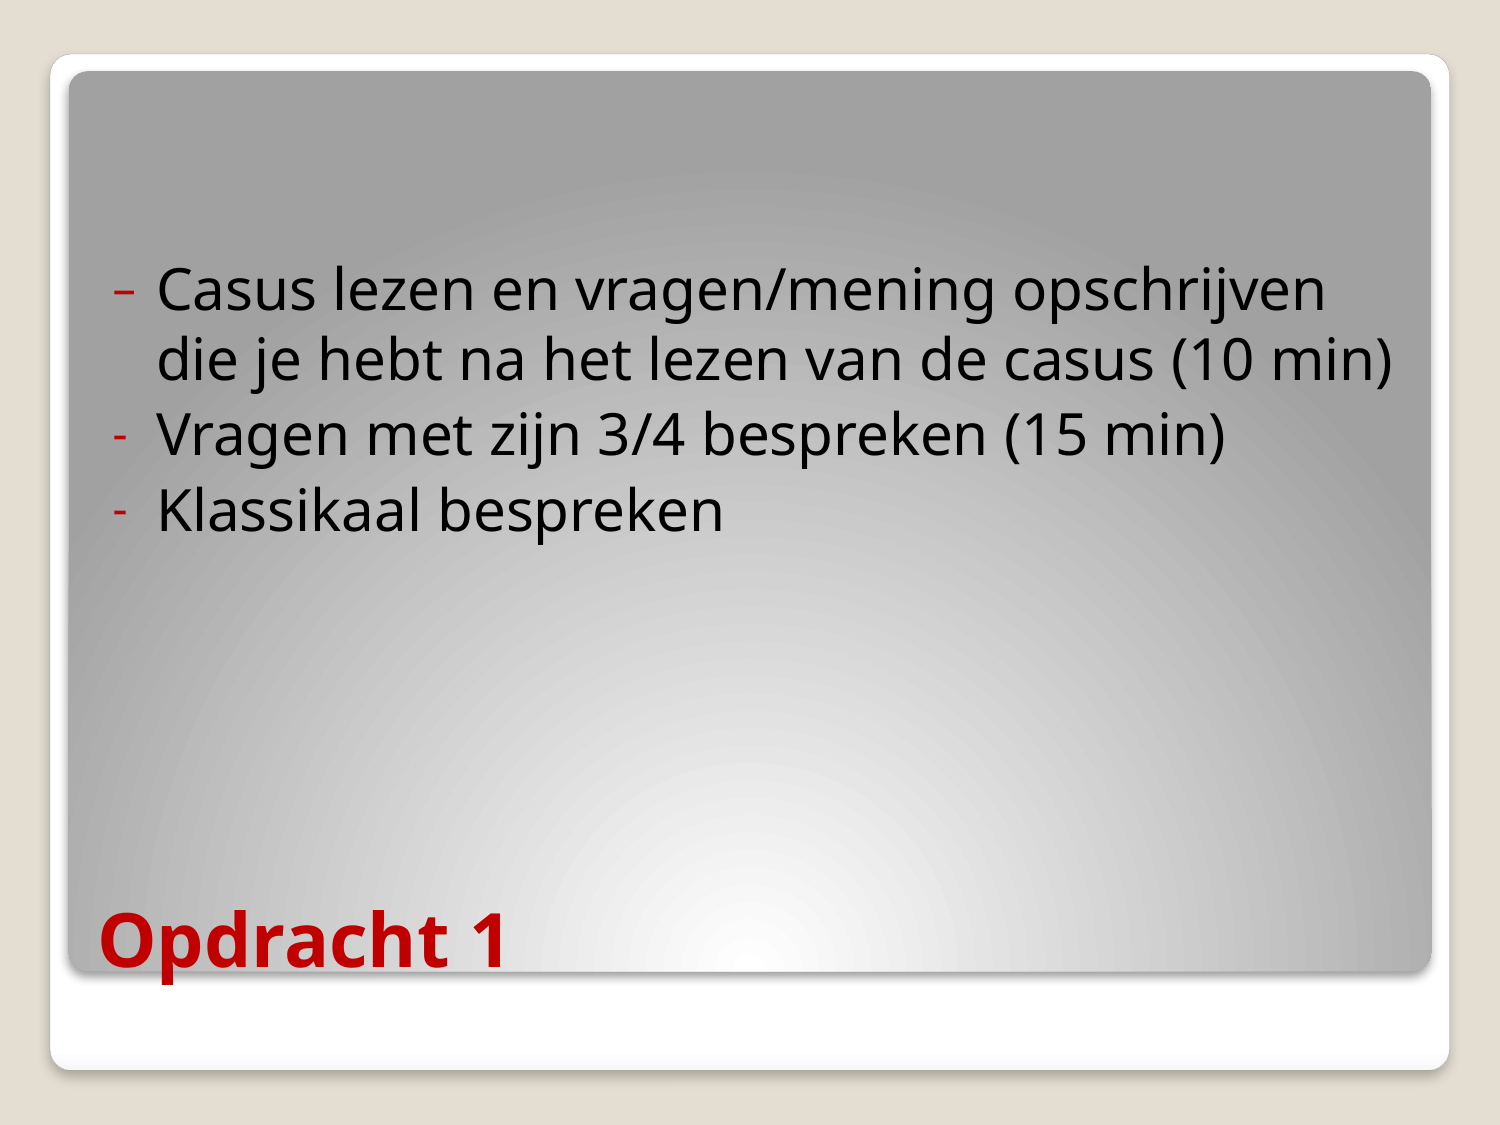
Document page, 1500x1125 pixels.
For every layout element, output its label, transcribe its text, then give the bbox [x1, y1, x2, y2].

title Opdracht 1 [82, 817, 1425, 990]
list Casus lezen en vragen/mening opschrijven die je hebt na het lezen van de casus (10 min) Vragen met zijn 3/4 bespreken (15 min) Klassikaal bespreken [82, 86, 1425, 774]
